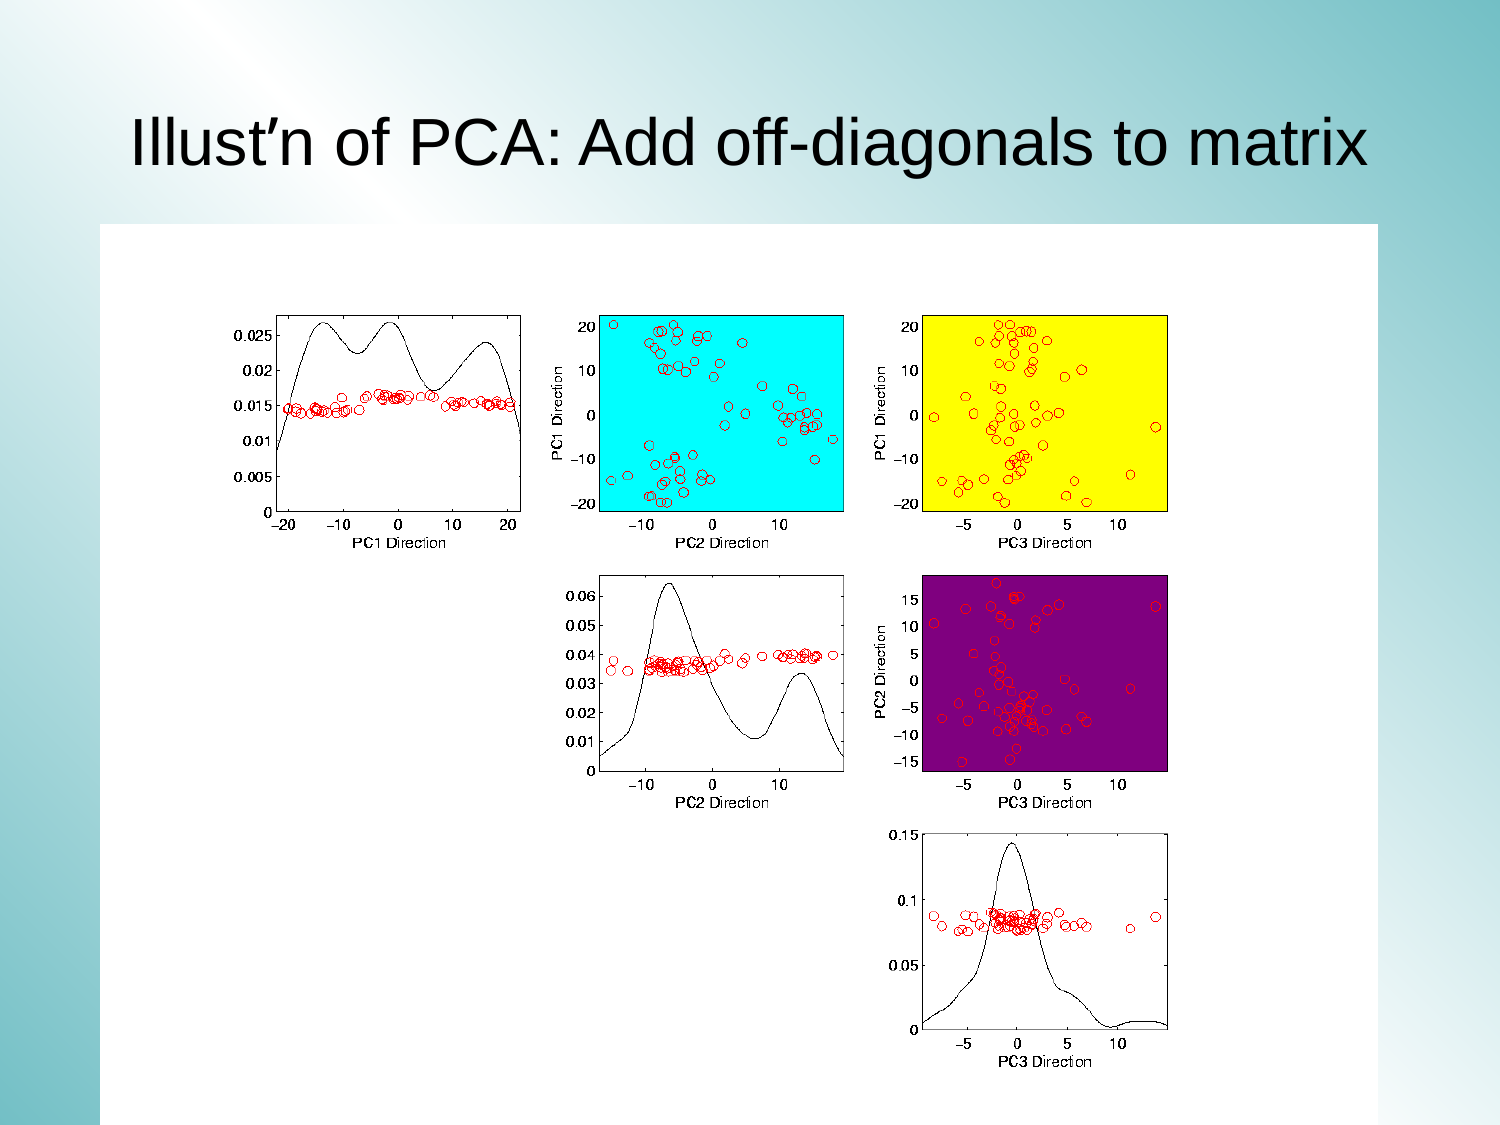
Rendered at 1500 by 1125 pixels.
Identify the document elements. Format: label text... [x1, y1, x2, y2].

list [99, 224, 1378, 1125]
title Illust’n of PCA: Add off-diagonals to matrix [75, 45, 1425, 233]
